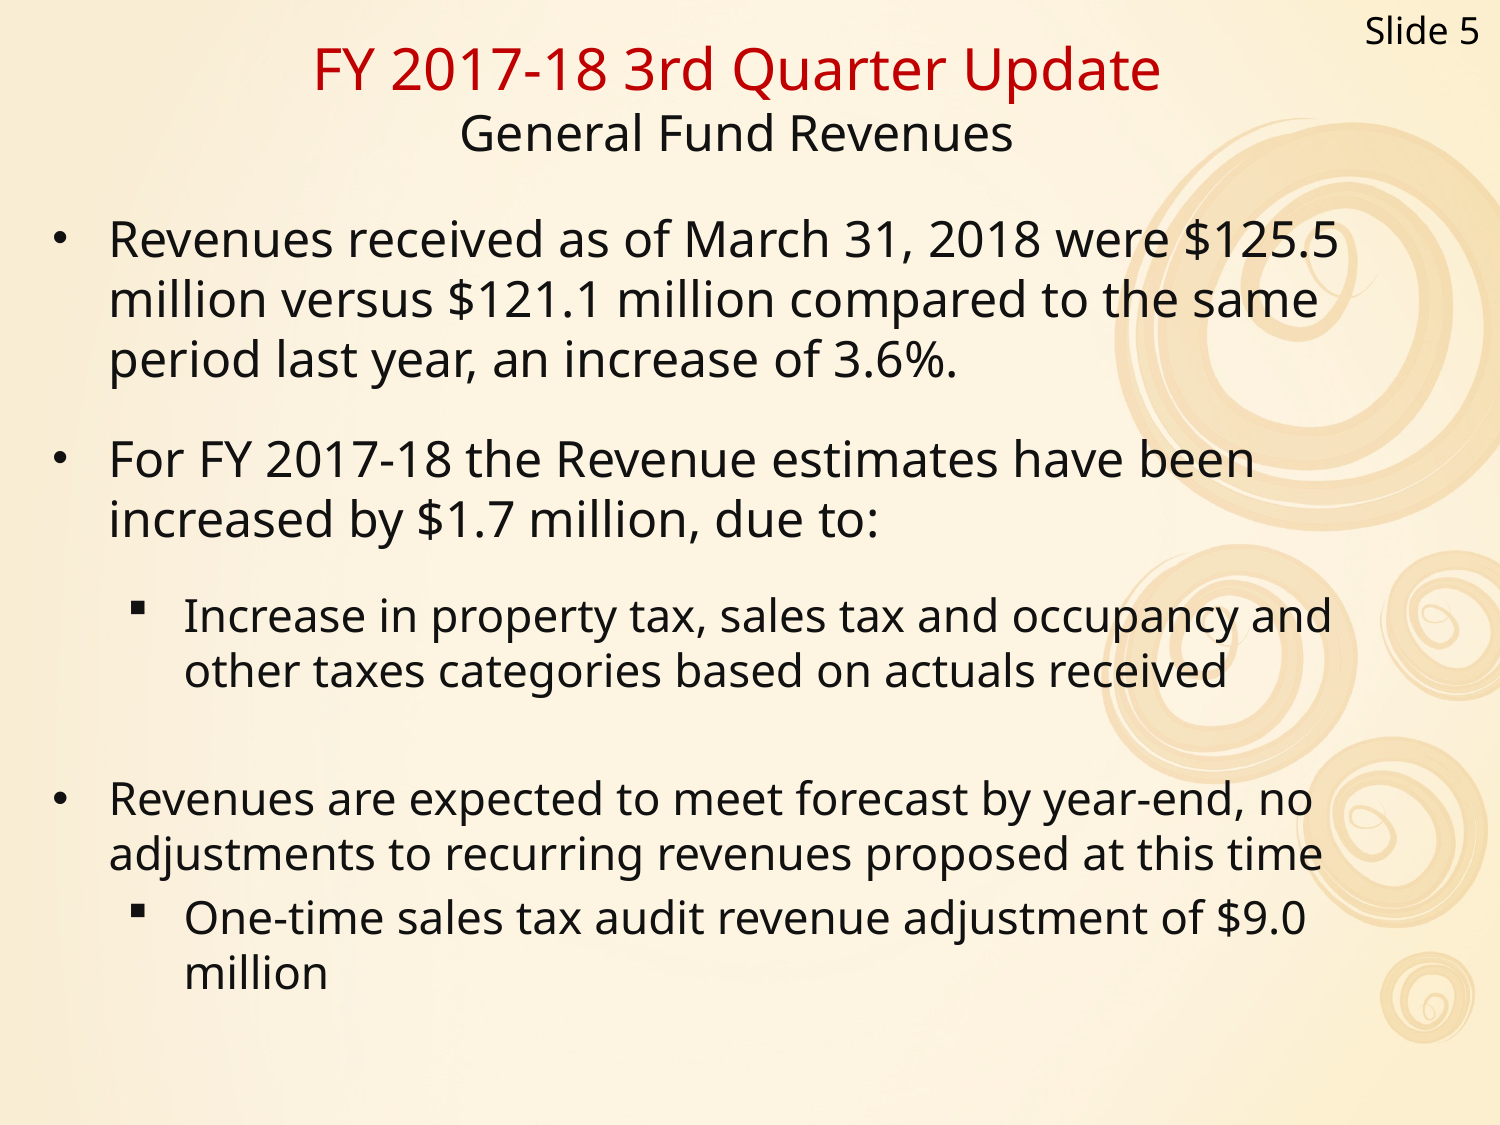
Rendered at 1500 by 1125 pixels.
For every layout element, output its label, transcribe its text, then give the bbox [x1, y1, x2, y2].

picture [0, 0, 1500, 1125]
text_box Revenues received as of March 31, 2018 were $125.5 million versus $121.1 million compared to the same period last year, an increase of 3.6%. For FY 2017-18 the Revenue estimates have been increased by $1.7 million, due to: Increase in property tax, sales tax and occupancy and other taxes categories based on actuals received Revenues are expected to meet forecast by year-end, no adjustments to recurring revenues proposed at this time One-time sales tax audit revenue adjustment of $9.0 million [37, 199, 1450, 963]
title FY 2017-18 3rd Quarter Update General Fund Revenues [37, 40, 1438, 199]
slide_number Slide 5 [1350, 0, 1500, 75]
